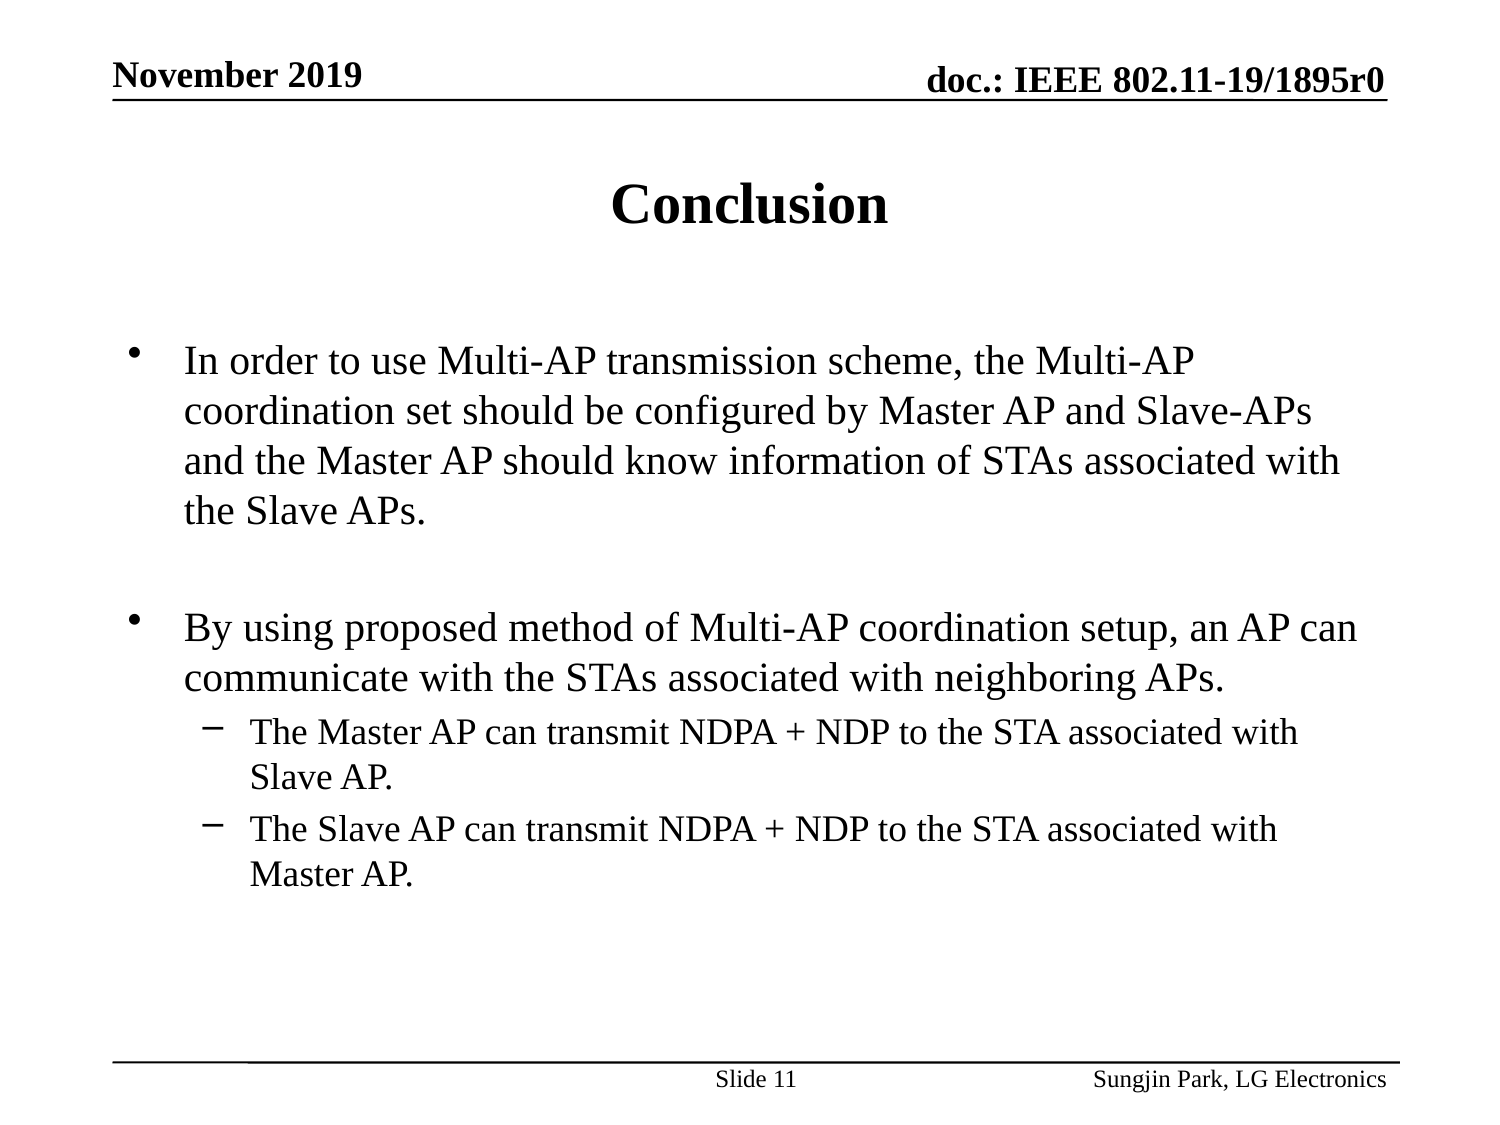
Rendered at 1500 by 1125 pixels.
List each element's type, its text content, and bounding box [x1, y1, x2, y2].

slide_number Slide 11 [712, 1061, 800, 1093]
title Conclusion [112, 112, 1388, 288]
list In order to use Multi-AP transmission scheme, the Multi-AP coordination set should be configured by Master AP and Slave-APs and the Master AP should know information of STAs associated with the Slave APs. By using proposed method of Multi-AP coordination setup, an AP can communicate with the STAs associated with neighboring APs. The Master AP can transmit NDPA + NDP to the STA associated with Slave AP. The Slave AP can transmit NDPA + NDP to the STA associated with Master AP. [112, 324, 1388, 1063]
